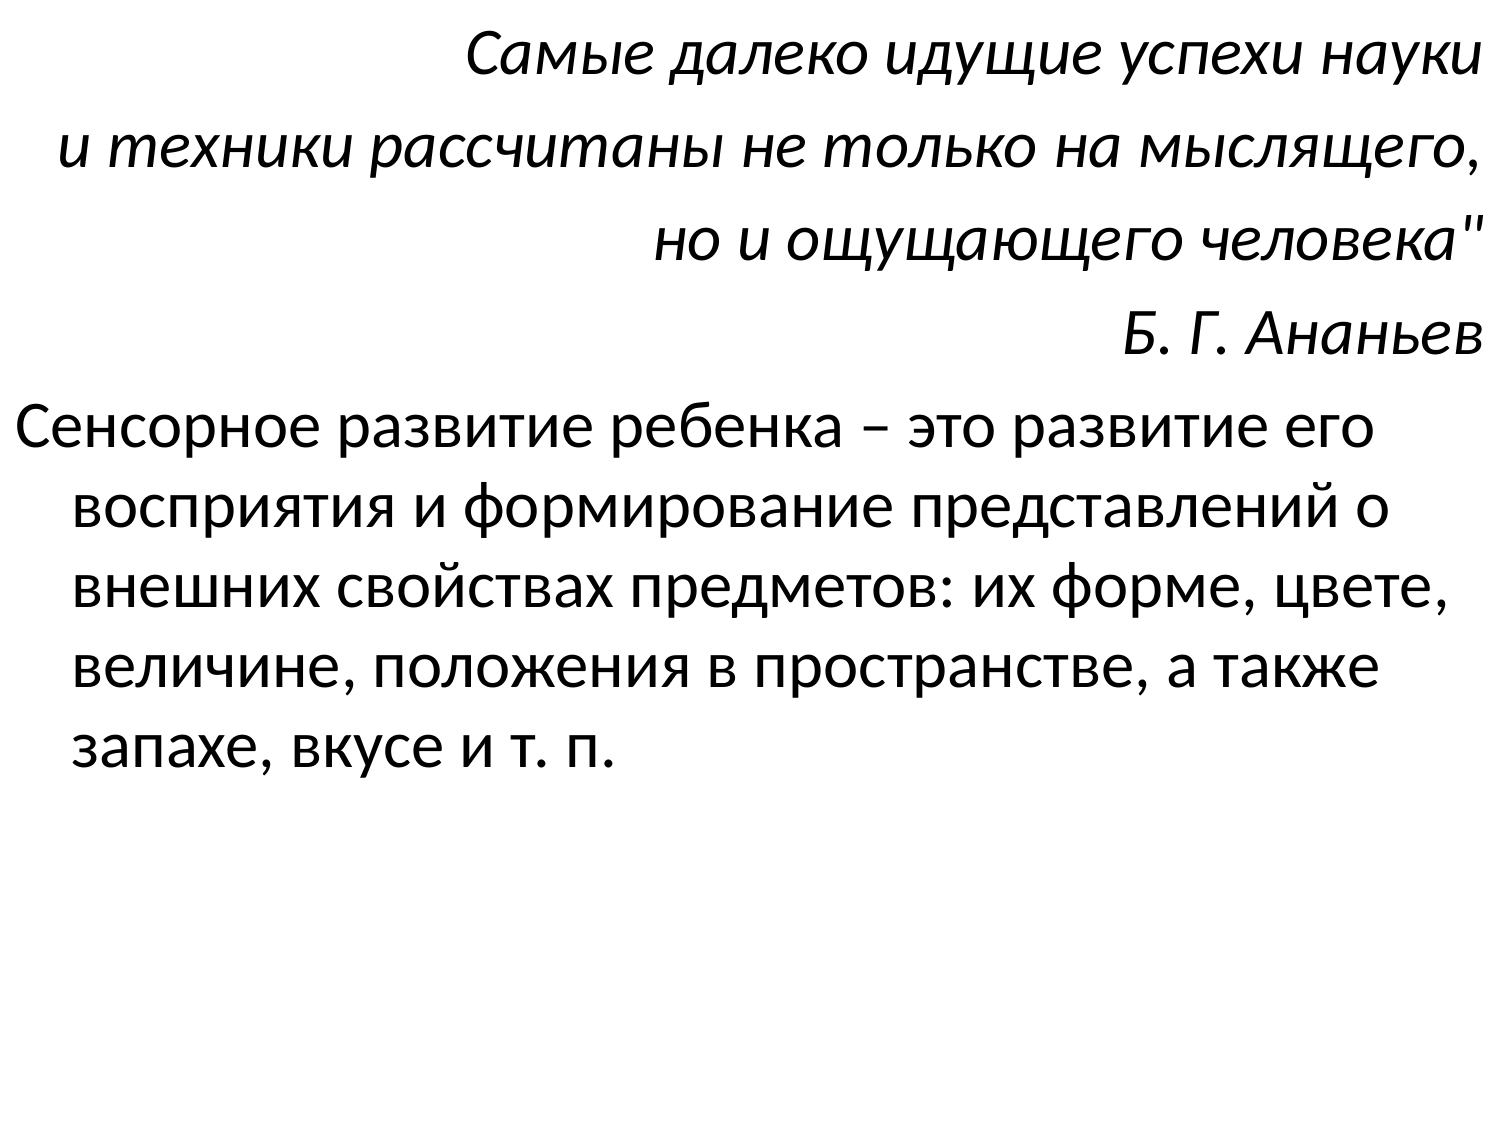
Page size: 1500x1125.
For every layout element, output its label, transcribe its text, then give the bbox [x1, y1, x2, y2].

list Самые далеко идущие успехи науки и техники рассчитаны не только на мыслящего, но и ощущающего человека" Б. Г. Ананьев Сенсорное развитие ребенка – это развитие его восприятия и формирование представлений о внешних свойствах предметов: их форме, цвете, величине, положения в пространстве, а также запахе, вкусе и т. п. [0, 0, 1500, 1125]
